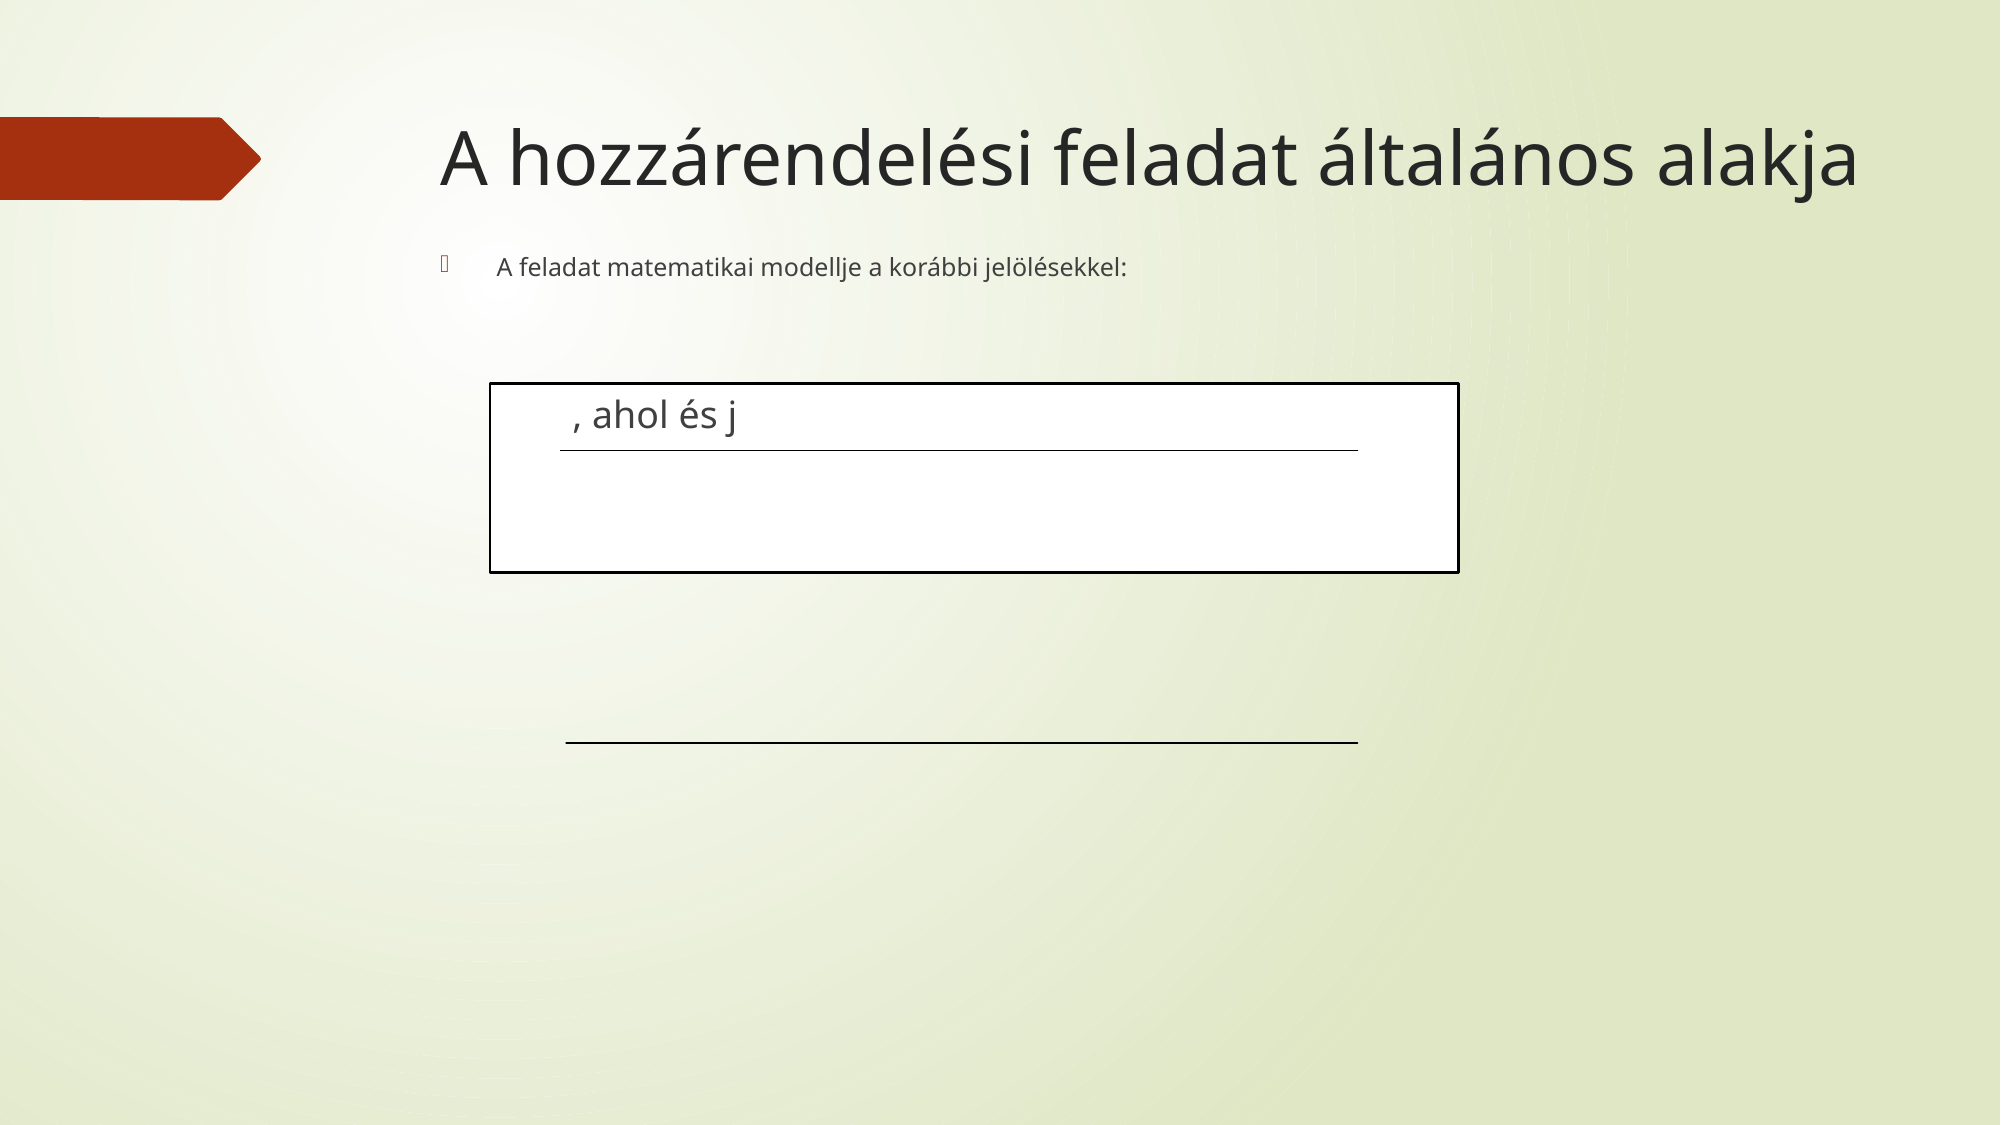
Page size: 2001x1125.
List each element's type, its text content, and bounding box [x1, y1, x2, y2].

title A hozzárendelési feladat általános alakja [425, 102, 1888, 244]
list A feladat matematikai modellje a korábbi jelölésekkel: [425, 243, 1776, 746]
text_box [489, 383, 1459, 914]
